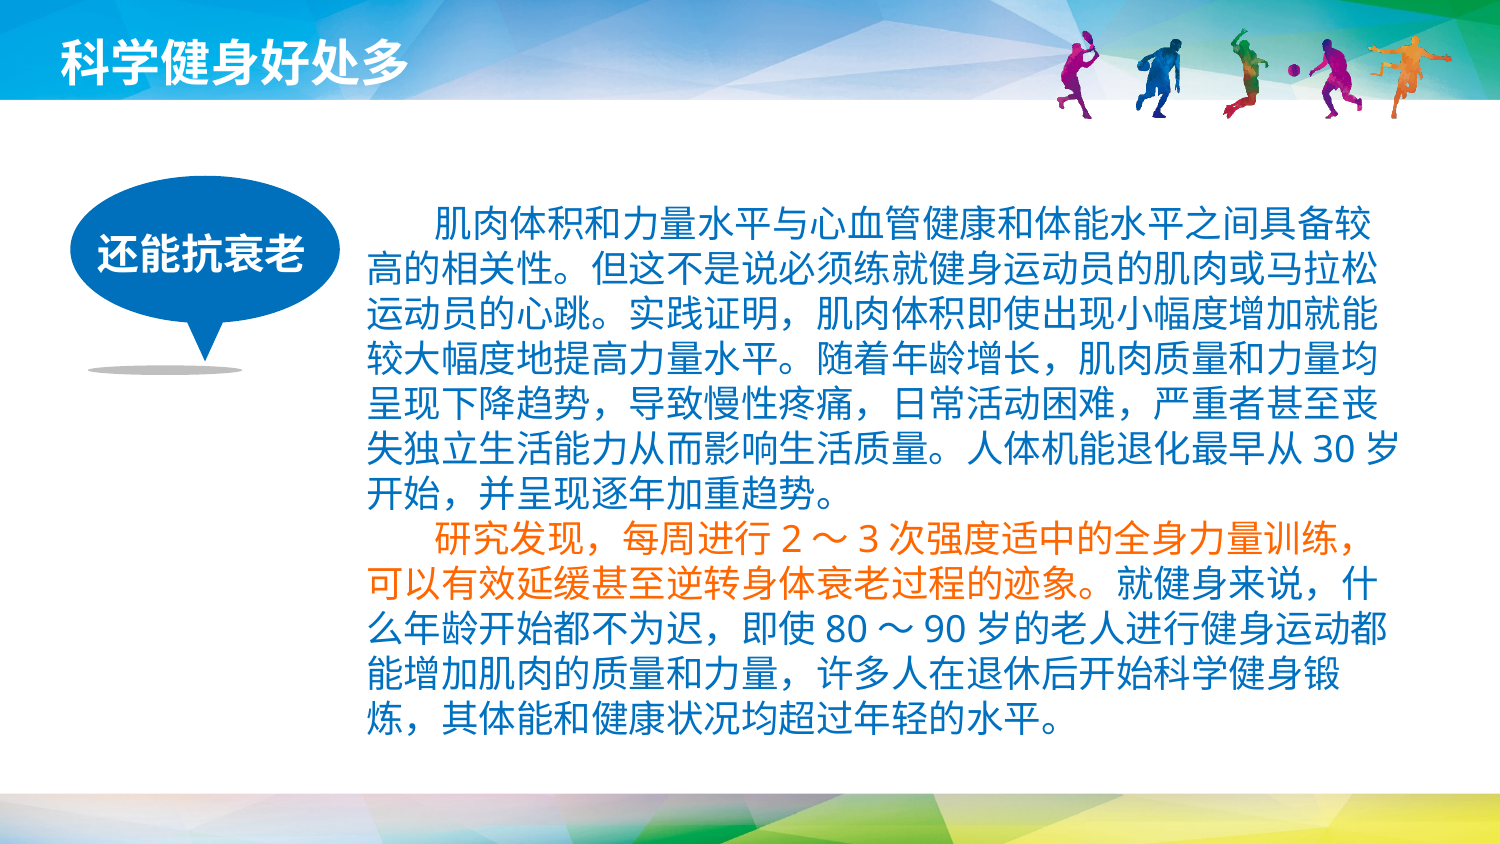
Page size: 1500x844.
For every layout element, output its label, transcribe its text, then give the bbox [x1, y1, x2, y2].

text_box 肌肉体积和力量水平与心血管健康和体能水平之间具备较高的相关性。但这不是说必须练就健身运动员的肌肉或马拉松运动员的心跳。实践证明，肌肉体积即使出现小幅度增加就能较大幅度地提高力量水平。随着年龄增长，肌肉质量和力量均呈现下降趋势，导致慢性疼痛，日常活动困难，严重者甚至丧失独立生活能力从而影响生活质量。人体机能退化最早从30岁开始，并呈现逐年加重趋势。 研究发现，每周进行2～3次强度适中的全身力量训练，可以有效延缓甚至逆转身体衰老过程的迹象。就健身来说，什么年龄开始都不为迟，即使80～90岁的老人进行健身运动都能增加肌肉的质量和力量，许多人在退休后开始科学健身锻炼，其体能和健康状况均超过年轻的水平。 [351, 192, 1418, 838]
picture [317, 0, 1500, 119]
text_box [70, 175, 341, 376]
text_box 科学健身好处多 [45, 24, 426, 99]
picture [0, 794, 1500, 844]
